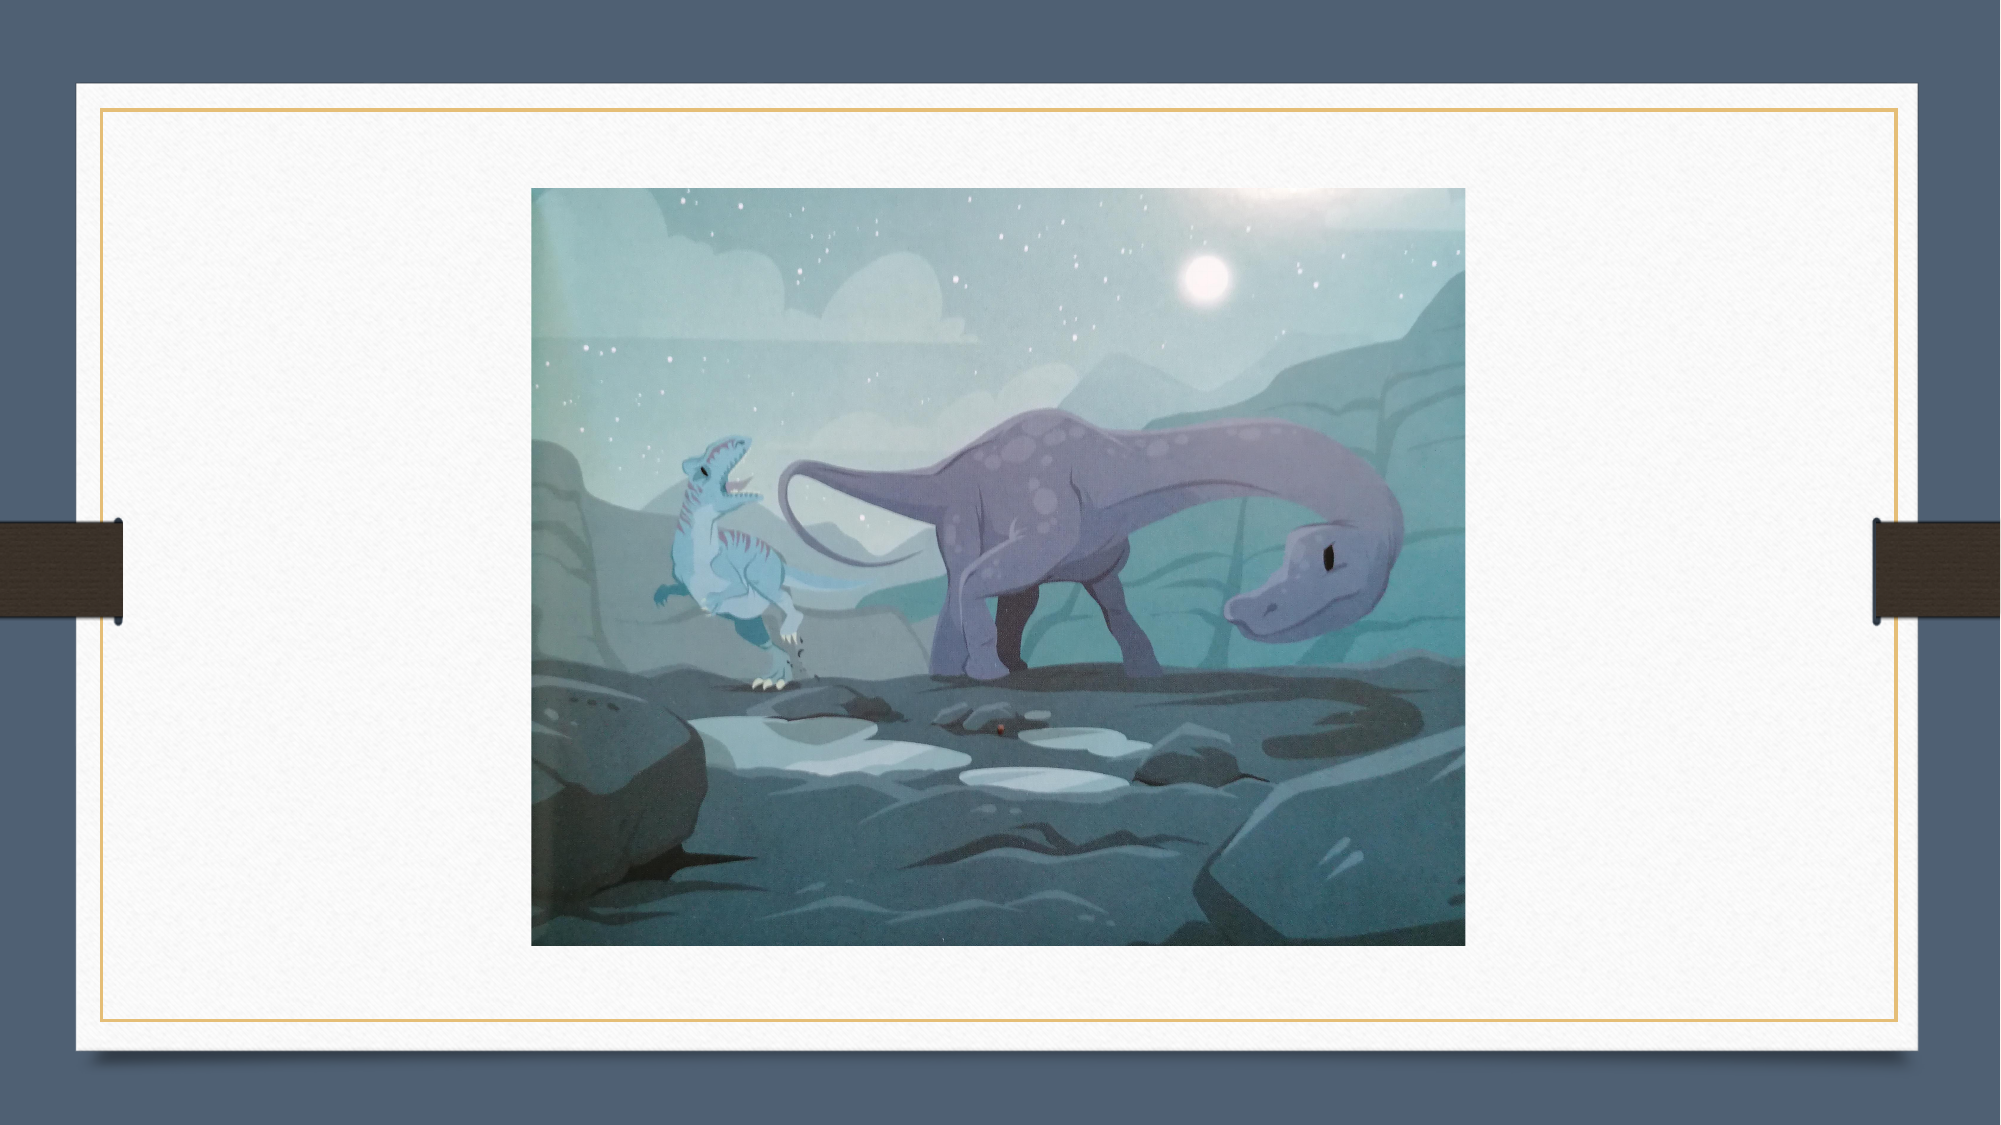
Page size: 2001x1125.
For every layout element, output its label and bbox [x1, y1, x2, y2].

picture [0, 0, 2001, 1125]
text_box [0, 0, 2000, 520]
